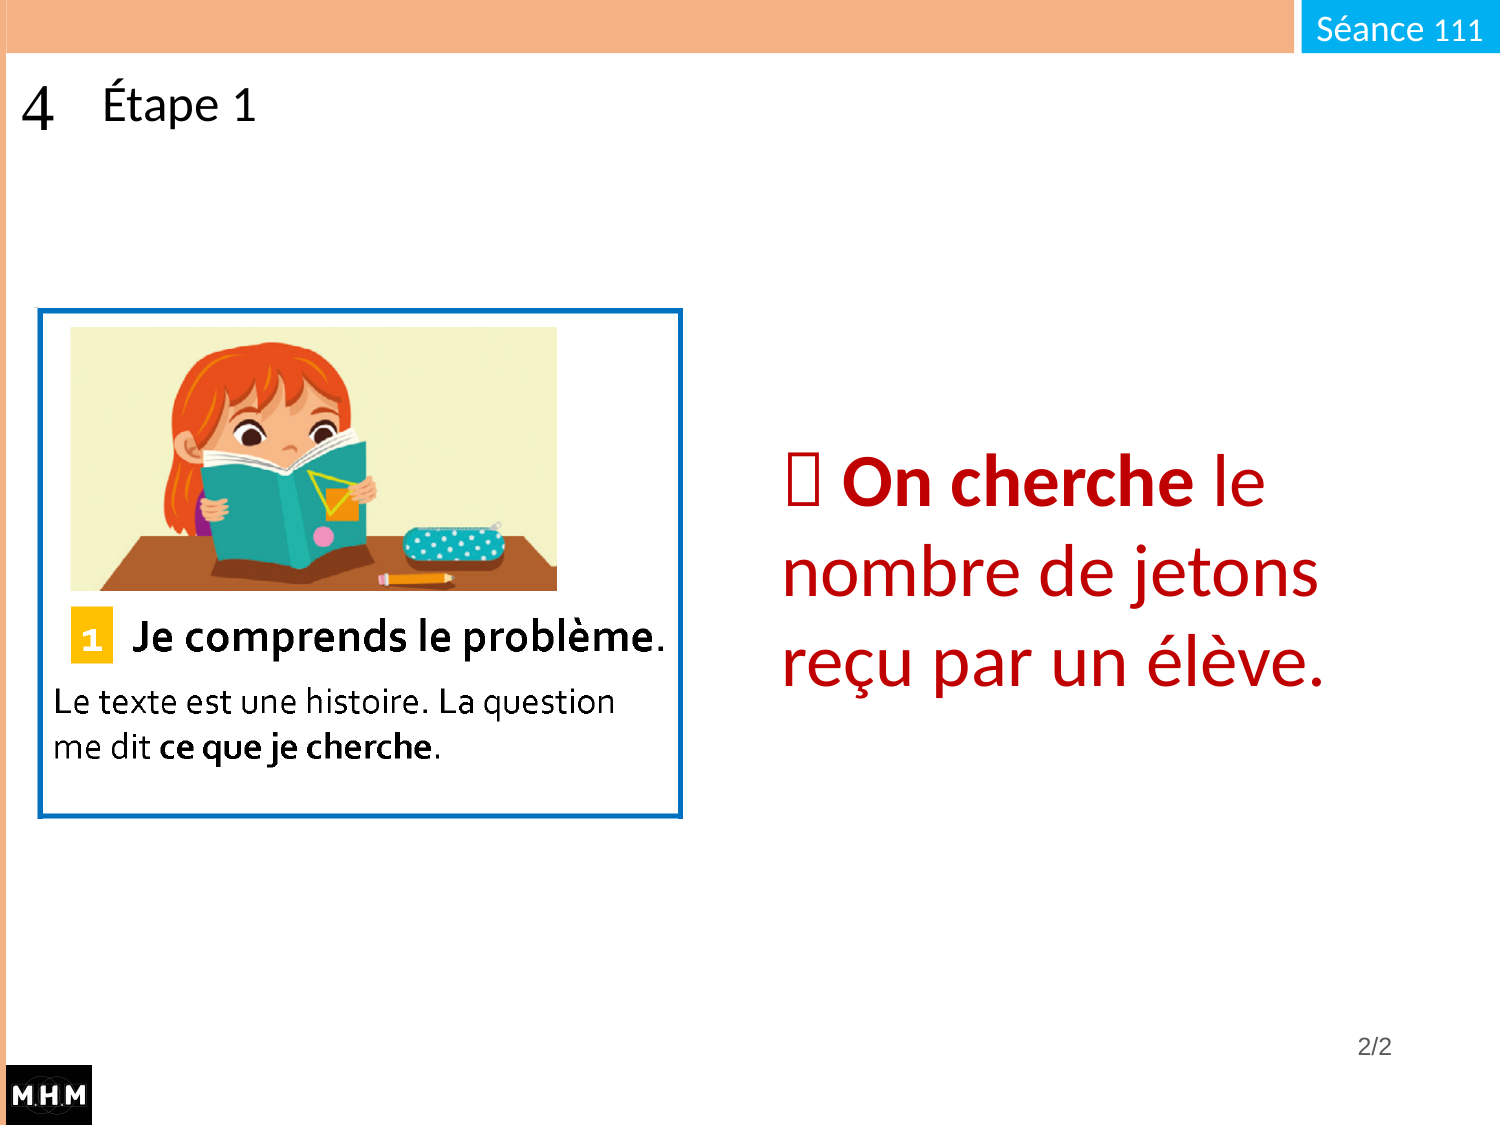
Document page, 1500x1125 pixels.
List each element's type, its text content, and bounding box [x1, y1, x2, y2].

picture [6, 1065, 92, 1125]
title Étape 1 [87, 32, 1382, 140]
picture [34, 306, 684, 819]
text_box  On cherche le nombre de jetons reçu par un élève. [766, 424, 1476, 710]
text_box 2/2 [1337, 1022, 1413, 1068]
